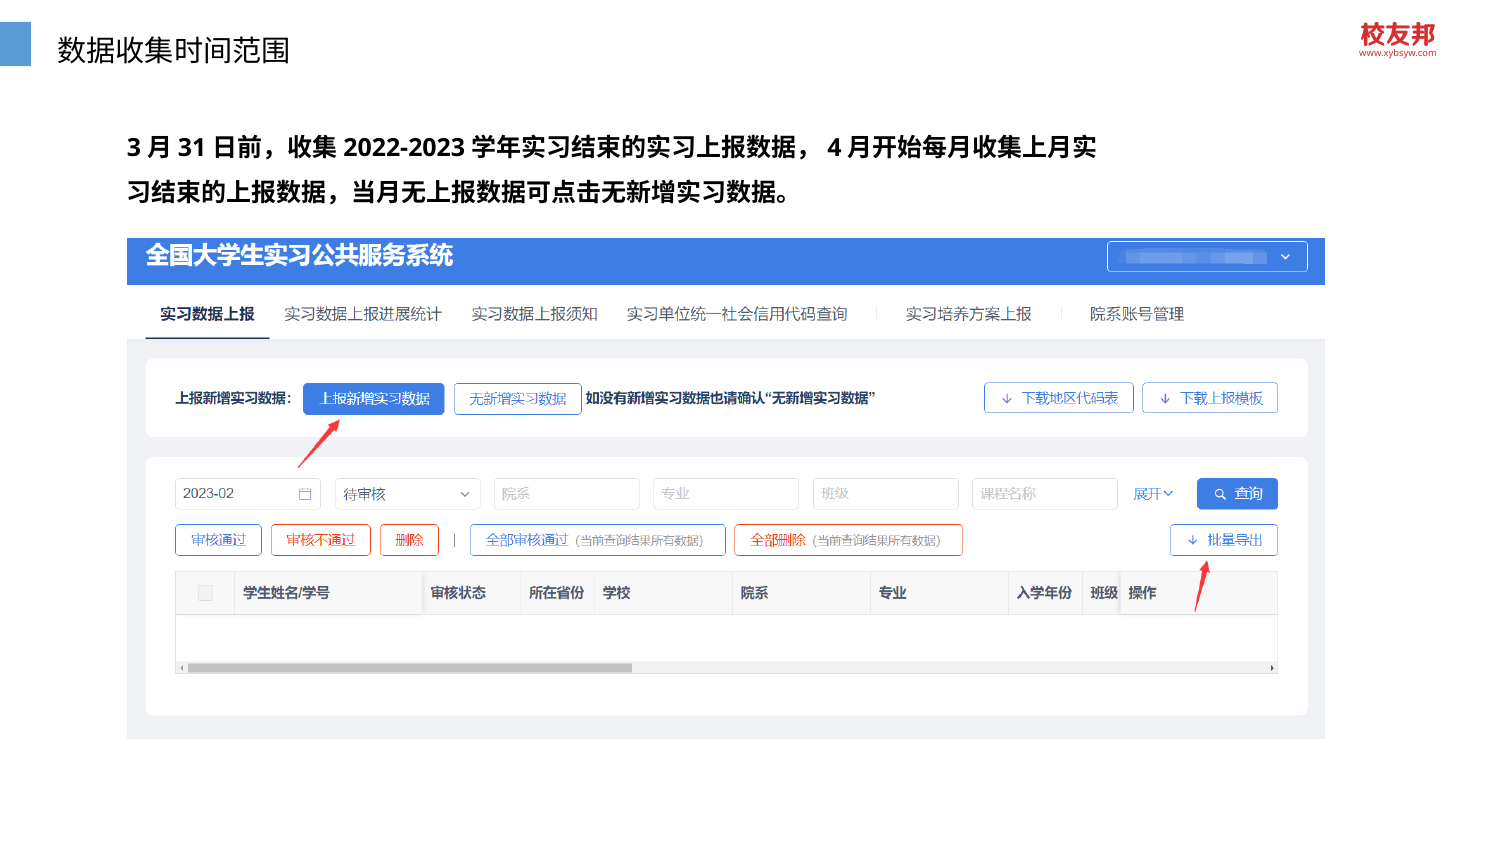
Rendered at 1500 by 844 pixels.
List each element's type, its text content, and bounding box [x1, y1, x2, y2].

title 数据收集时间范围 [42, 11, 939, 77]
picture [127, 238, 1325, 740]
text_box 3月31日前，收集2022-2023学年实习结束的实习上报数据，4月开始每月收集上月实习结束的上报数据，当月无上报数据可点击无新增实习数据。 [112, 109, 1125, 228]
picture [1361, 22, 1435, 46]
